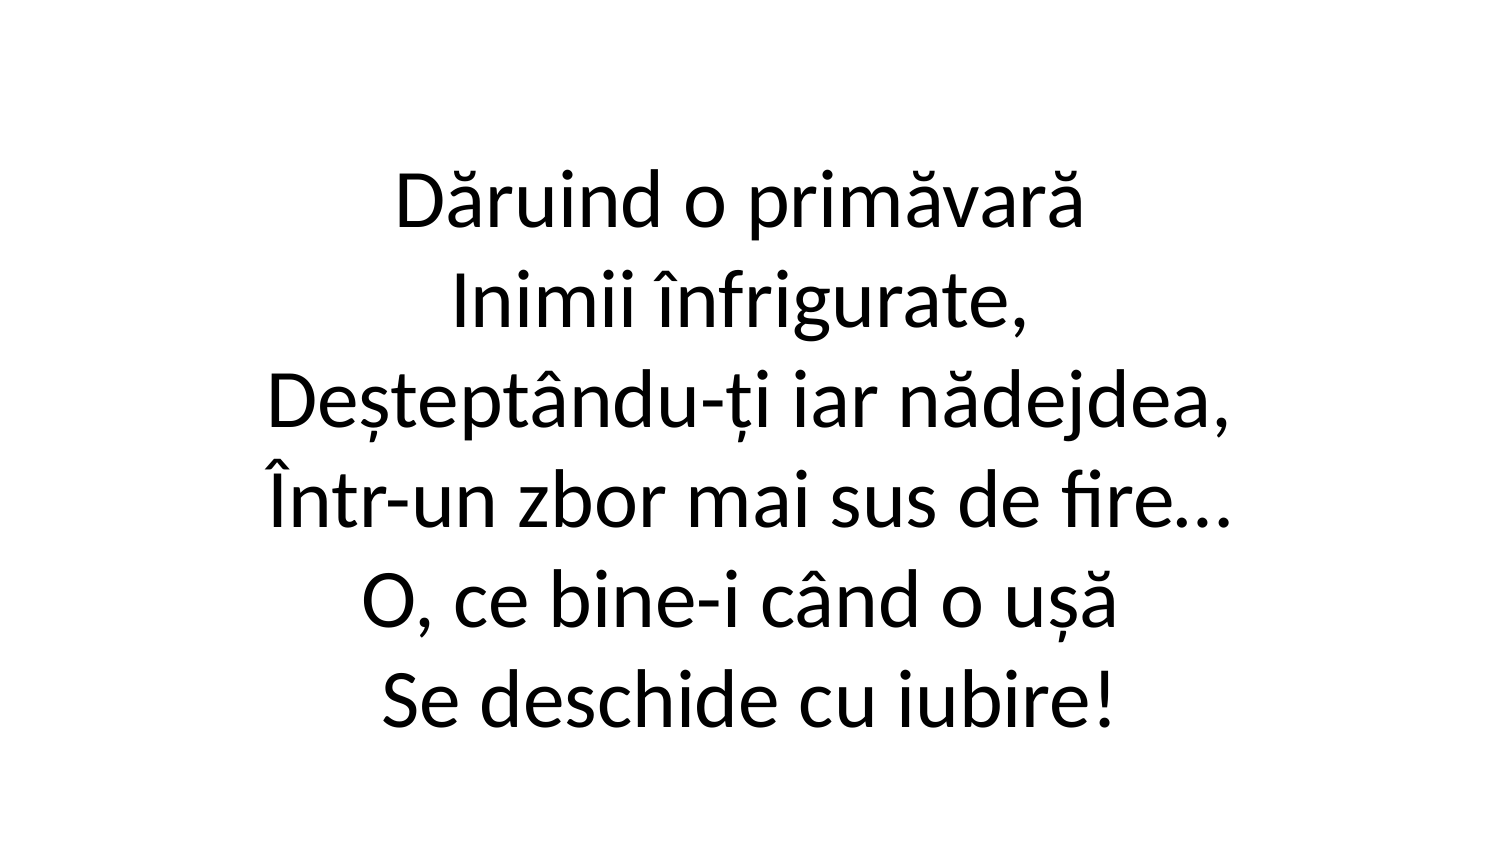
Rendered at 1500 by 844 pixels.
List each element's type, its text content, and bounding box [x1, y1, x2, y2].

text_box Dăruind o primăvară Inimii înfrigurate, Deșteptându-ți iar nădejdea, Într-un zbor mai sus de fire… O, ce bine-i când o ușă Se deschide cu iubire! [251, 92, 1249, 752]
